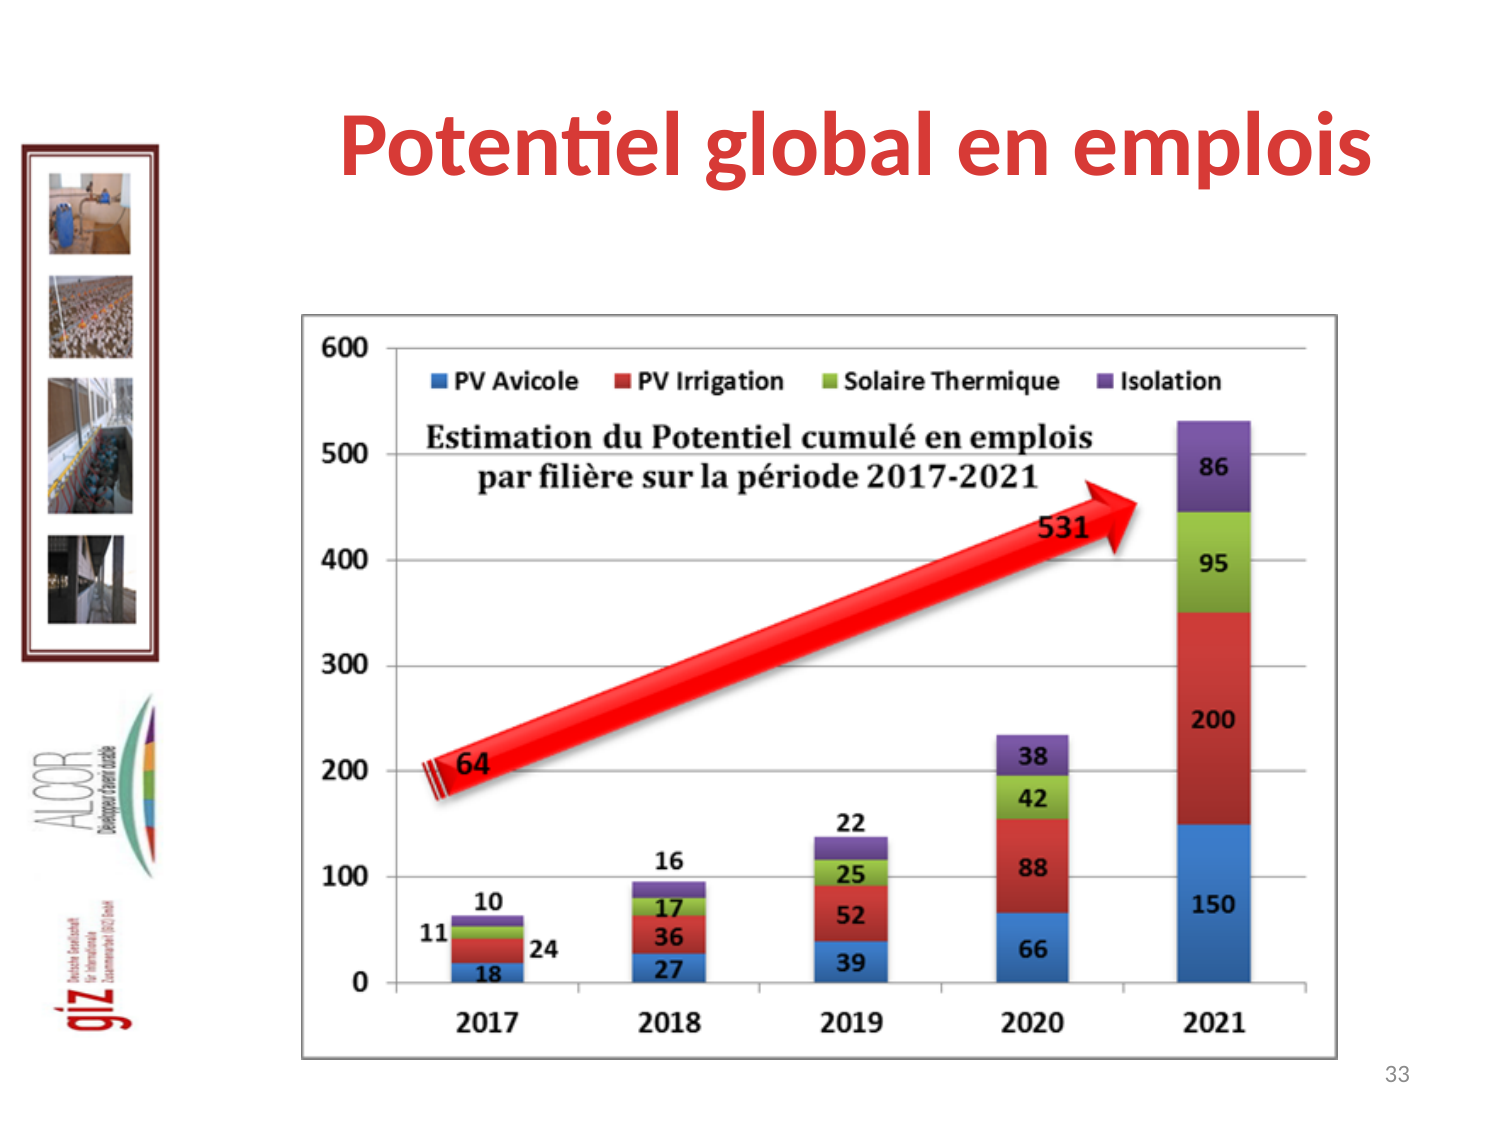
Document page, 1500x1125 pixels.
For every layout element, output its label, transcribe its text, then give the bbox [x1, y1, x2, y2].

title Potentiel global en emplois [289, 45, 1425, 233]
picture [17, 136, 172, 1047]
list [300, 314, 1338, 1060]
slide_number 33 [1074, 1042, 1425, 1103]
